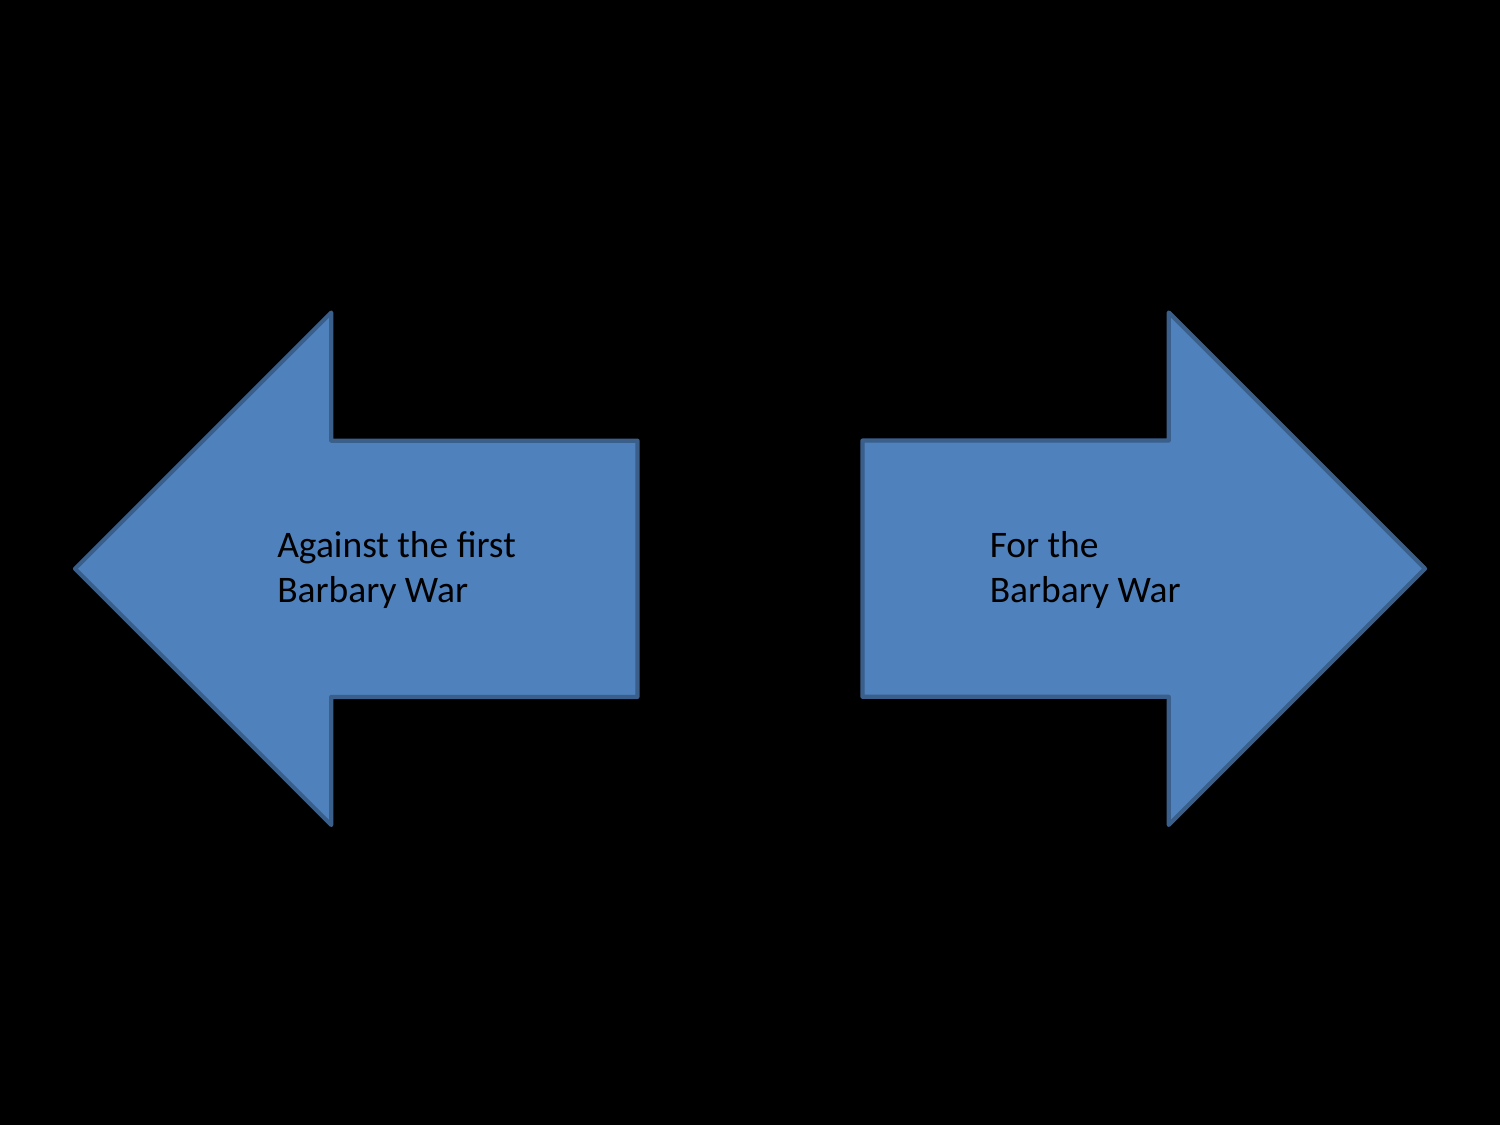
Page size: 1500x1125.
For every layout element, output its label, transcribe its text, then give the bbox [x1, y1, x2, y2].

text_box Against the first Barbary War [262, 512, 550, 618]
text_box For the Barbary War [975, 512, 1238, 618]
text_box [860, 310, 1428, 827]
text_box [72, 310, 640, 827]
